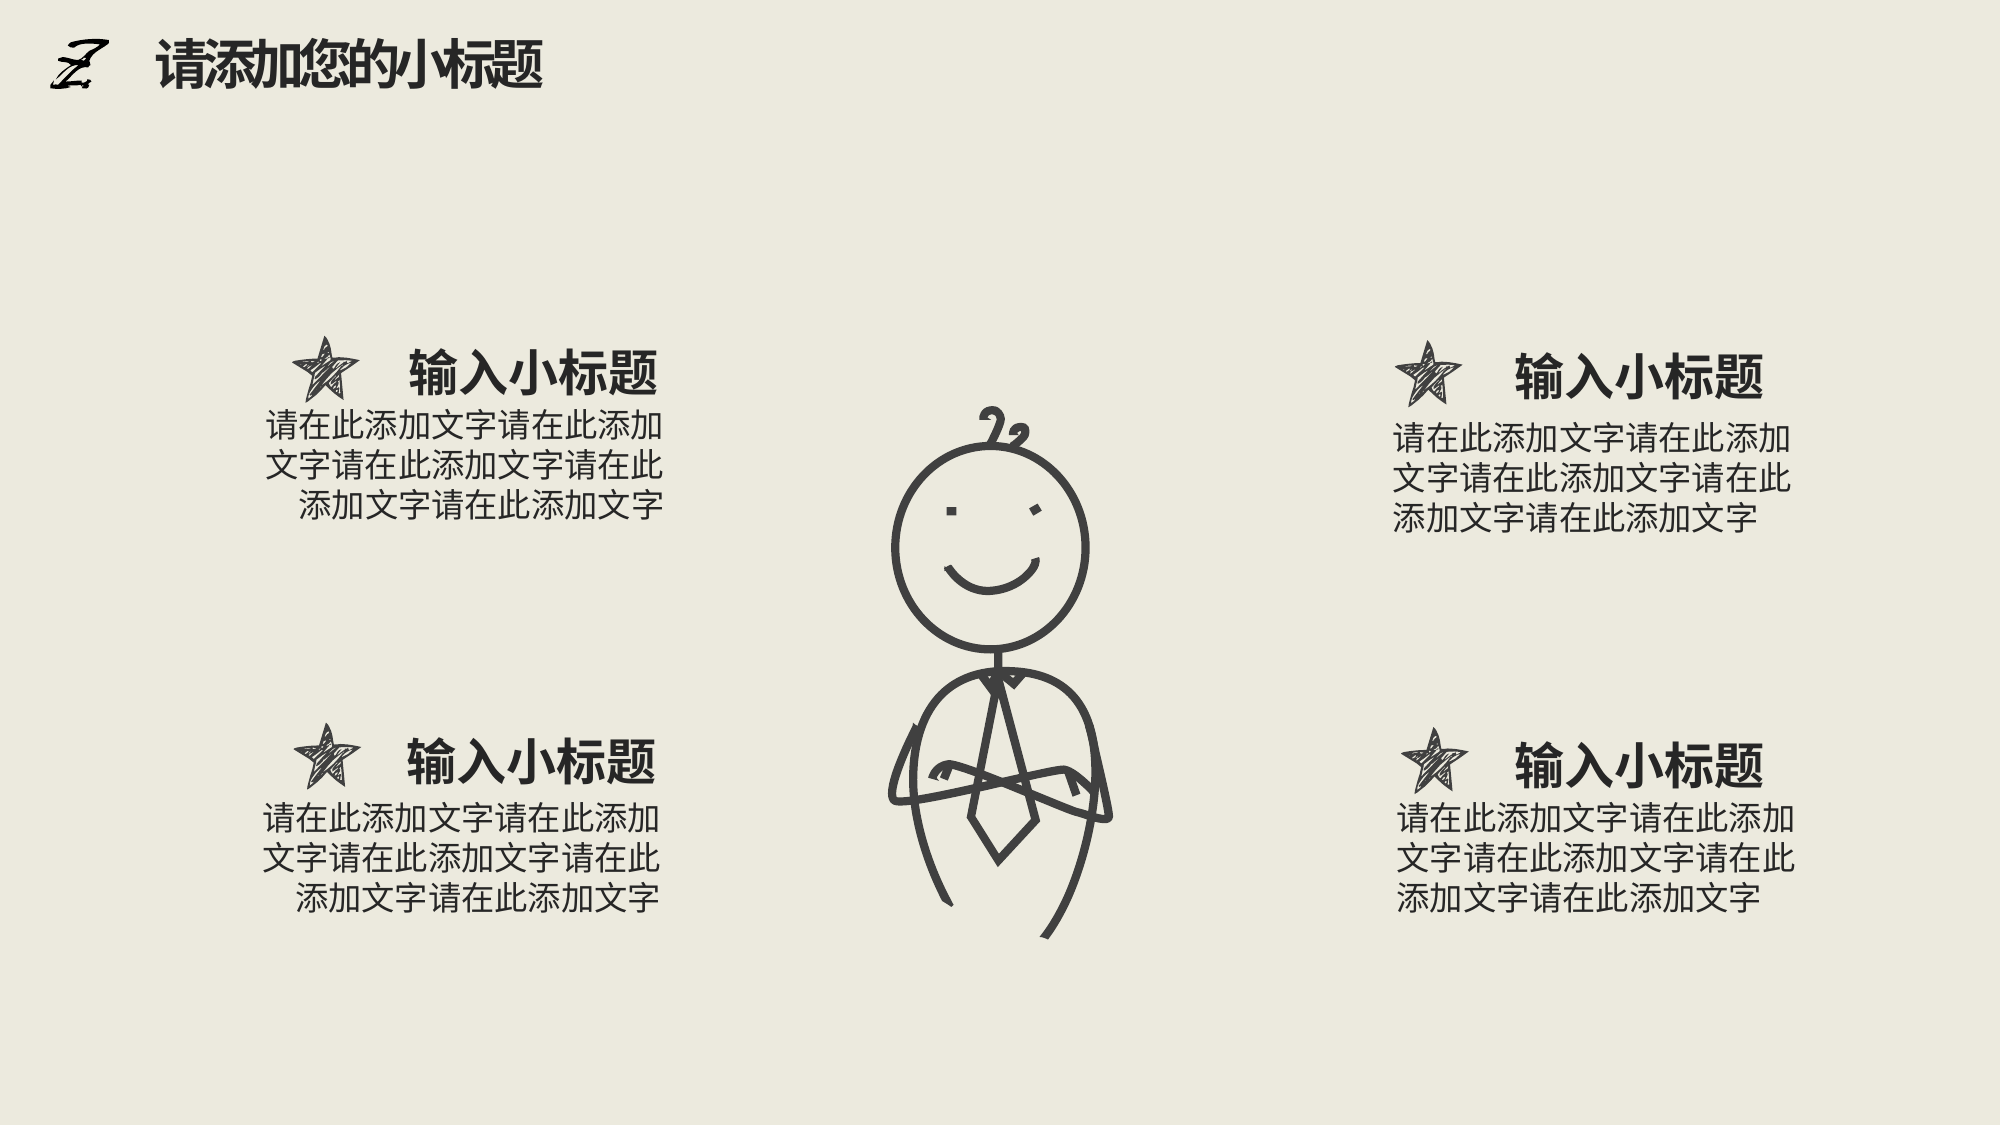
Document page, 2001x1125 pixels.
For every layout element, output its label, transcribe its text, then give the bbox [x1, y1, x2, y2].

text_box 输入小标题 [391, 723, 718, 798]
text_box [887, 406, 1114, 940]
text_box 请在此添加文字请在此添加文字请在此添加文字请在此添加文字请在此添加文字 [231, 397, 680, 532]
text_box 输入小标题 [393, 334, 720, 410]
text_box 输入小标题 [1500, 338, 1826, 413]
picture [50, 38, 109, 89]
text_box 请在此添加文字请在此添加文字请在此添加文字请在此添加文字请在此添加文字 [228, 790, 676, 925]
text_box 请添加您的小标题 [139, 23, 560, 103]
text_box [293, 722, 362, 790]
text_box 请在此添加文字请在此添加文字请在此添加文字请在此添加文字请在此添加文字 [1381, 790, 1830, 925]
text_box [1401, 727, 1469, 795]
text_box [292, 335, 360, 403]
text_box [1394, 340, 1463, 408]
text_box 请在此添加文字请在此添加文字请在此添加文字请在此添加文字请在此添加文字 [1378, 409, 1826, 545]
text_box 输入小标题 [1500, 727, 1826, 802]
